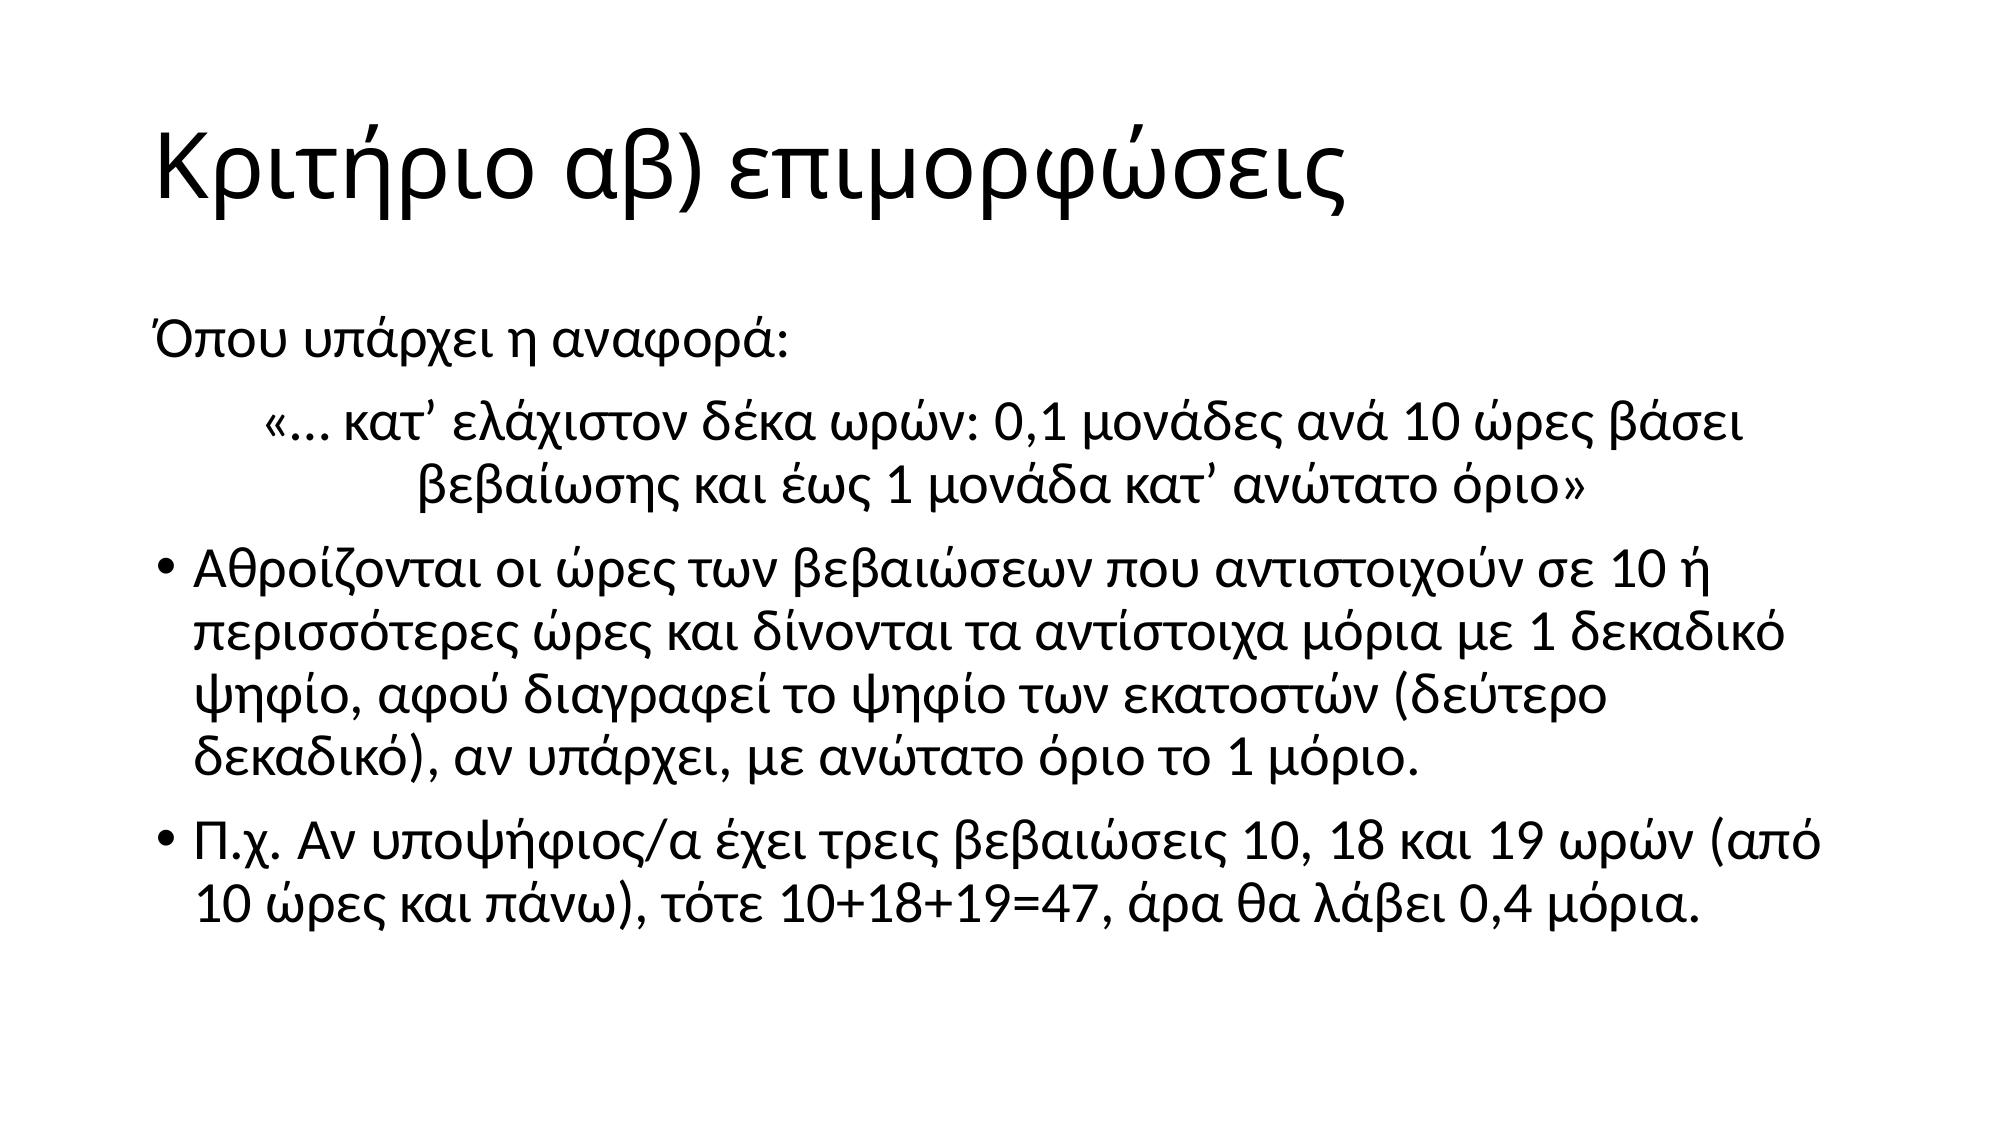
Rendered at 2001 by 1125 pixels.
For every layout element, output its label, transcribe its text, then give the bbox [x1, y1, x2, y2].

list Όπου υπάρχει η αναφορά: «… κατ’ ελάχιστον δέκα ωρών: 0,1 μονάδες ανά 10 ώρες βάσει βεβαίωσης και έως 1 μονάδα κατ’ ανώτατο όριο» Αθροίζονται οι ώρες των βεβαιώσεων που αντιστοιχούν σε 10 ή περισσότερες ώρες και δίνονται τα αντίστοιχα μόρια με 1 δεκαδικό ψηφίο, αφού διαγραφεί το ψηφίο των εκατοστών (δεύτερο δεκαδικό), αν υπάρχει, με ανώτατο όριο το 1 μόριο. Π.χ. Αν υποψήφιος/α έχει τρεις βεβαιώσεις 10, 18 και 19 ωρών (από 10 ώρες και πάνω), τότε 10+18+19=47, άρα θα λάβει 0,4 μόρια. [140, 299, 1866, 1014]
title Κριτήριο αβ) επιμορφώσεις [137, 59, 1863, 278]
